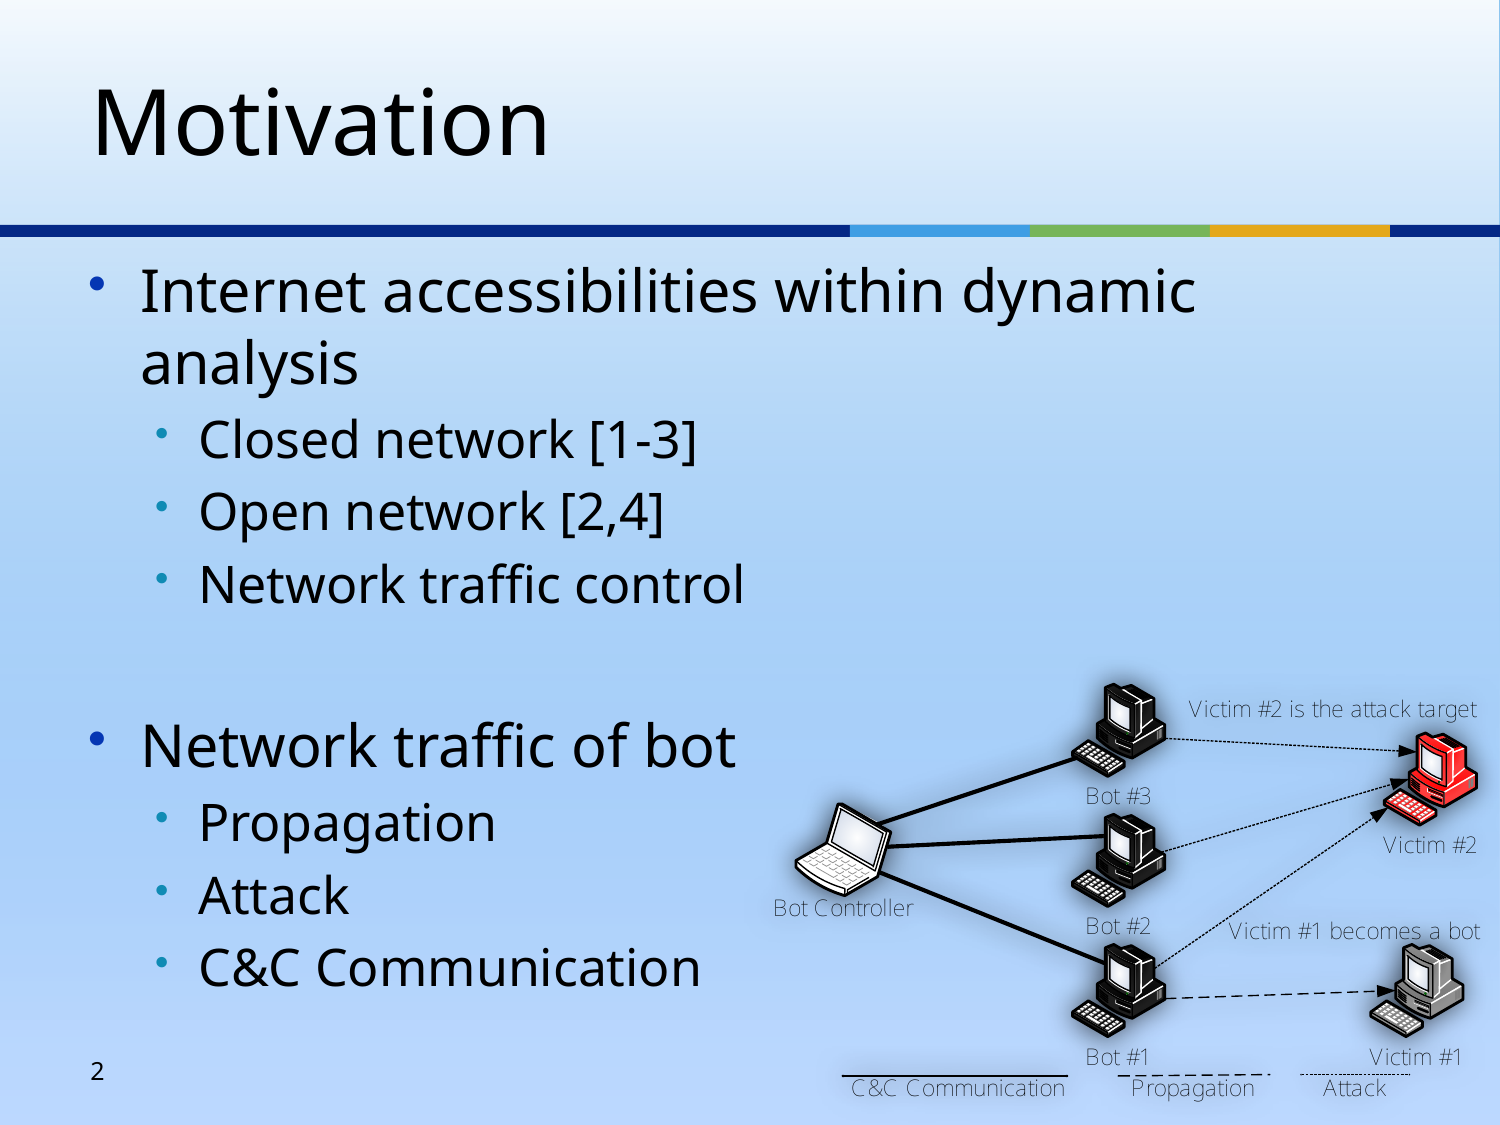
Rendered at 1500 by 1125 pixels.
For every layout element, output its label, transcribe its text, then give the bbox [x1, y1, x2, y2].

picture [770, 680, 1483, 1107]
title Motivation [75, 24, 1425, 213]
list Internet accessibilities within dynamic analysis Closed network [1-3] Open network [2,4] Network traffic control Network traffic of bot Propagation Attack C&C Communication [75, 246, 1425, 1005]
slide_number 2 [75, 1042, 426, 1103]
